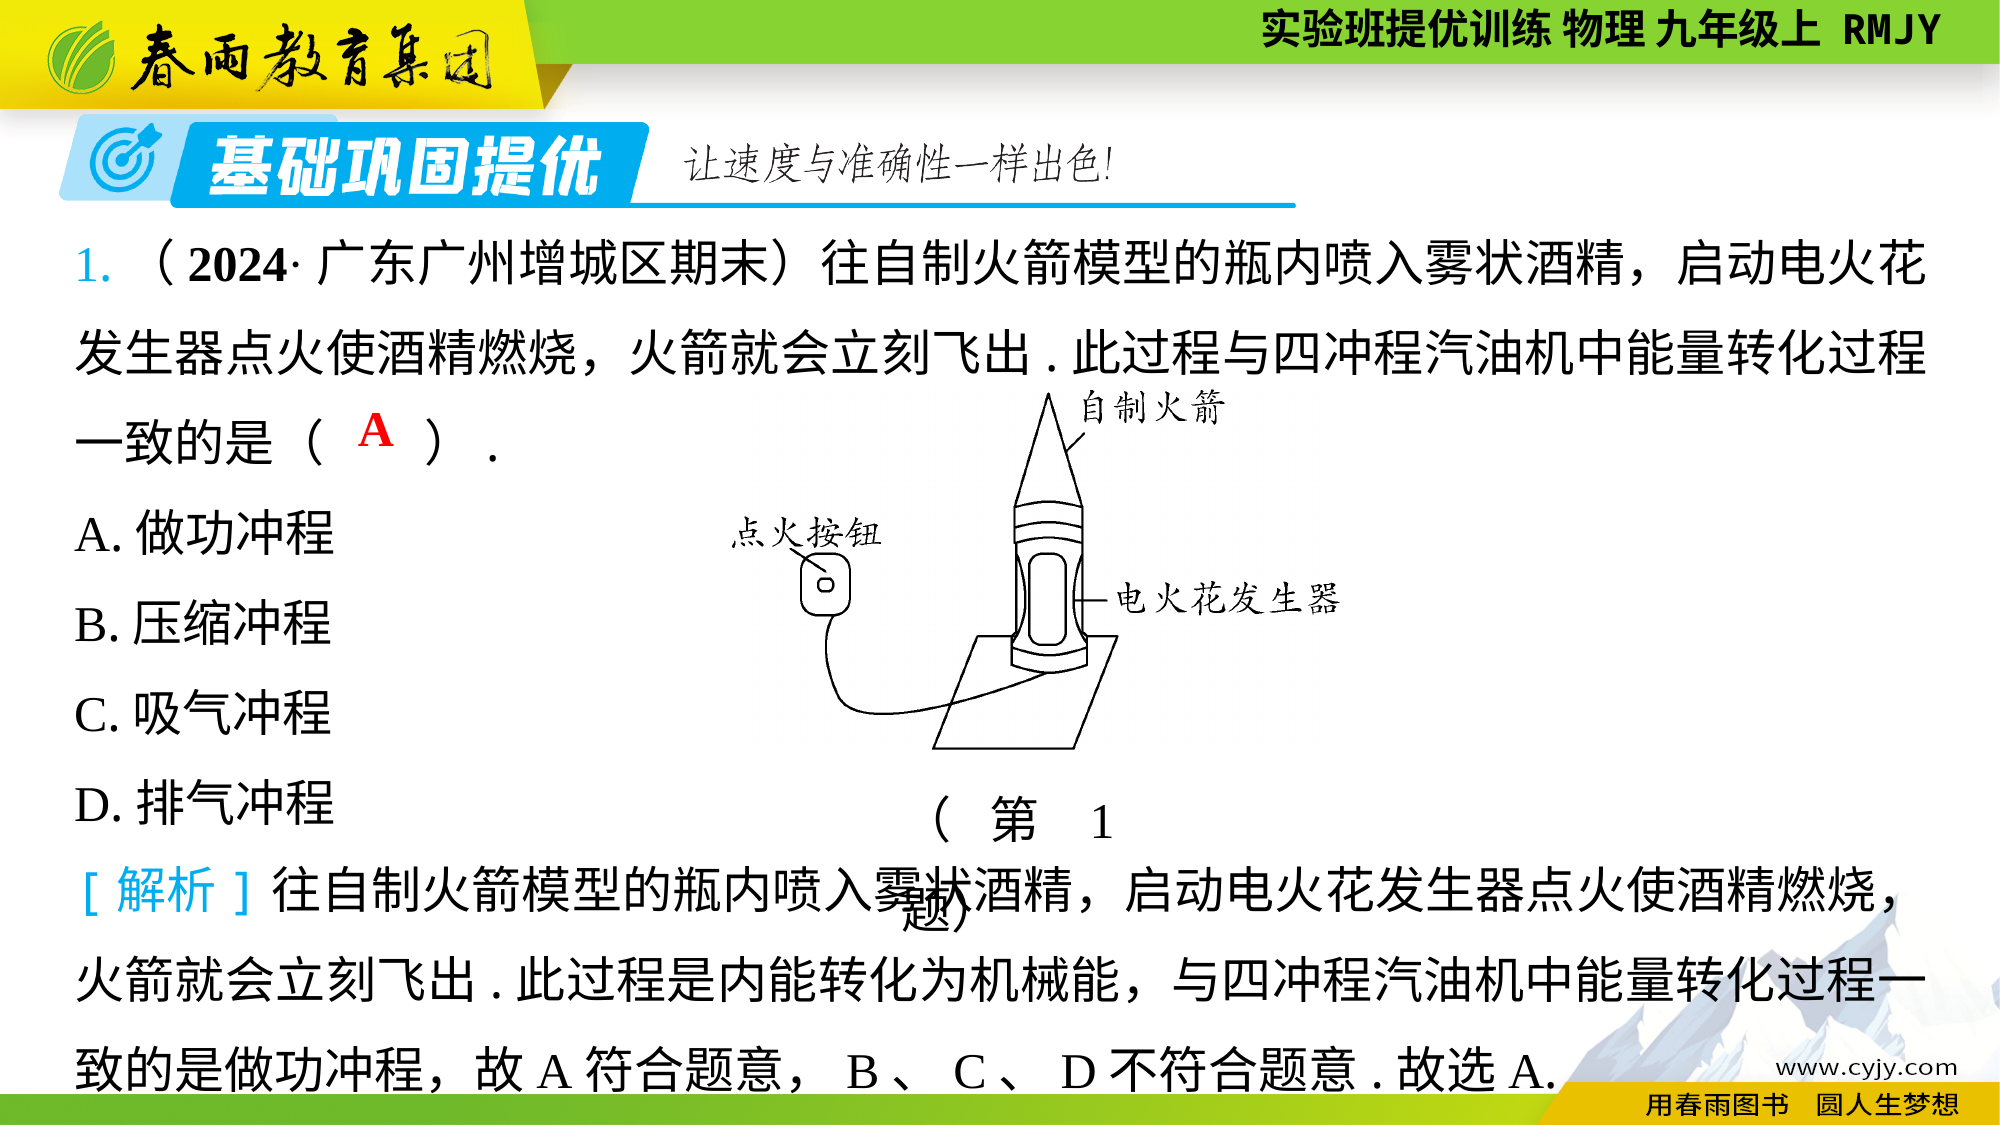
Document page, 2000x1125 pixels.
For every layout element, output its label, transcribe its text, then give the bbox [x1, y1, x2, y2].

list 1.（2024·广东广州增城区期末）往自制火箭模型的瓶内喷入雾状酒精，启动电火花发生器点火使酒精燃烧，火箭就会立刻飞出.此过程与四冲程汽油机中能量转化过程一致的是（ ）. A.做功冲程 B.压缩冲程 C.吸气冲程 D.排气冲程 [59, 193, 1944, 820]
picture [0, 0, 2000, 1125]
text_box （第1题） [886, 758, 1142, 820]
text_box A [343, 388, 409, 464]
text_box [解析]往自制火箭模型的瓶内喷入雾状酒精，启动电火花发生器点火使酒精燃烧，火箭就会立刻飞出.此过程是内能转化为机械能，与四冲程汽油机中能量转化过程一致的是做功冲程，故A符合题意，B、C、D不符合题意.故选A. [59, 820, 1944, 1106]
